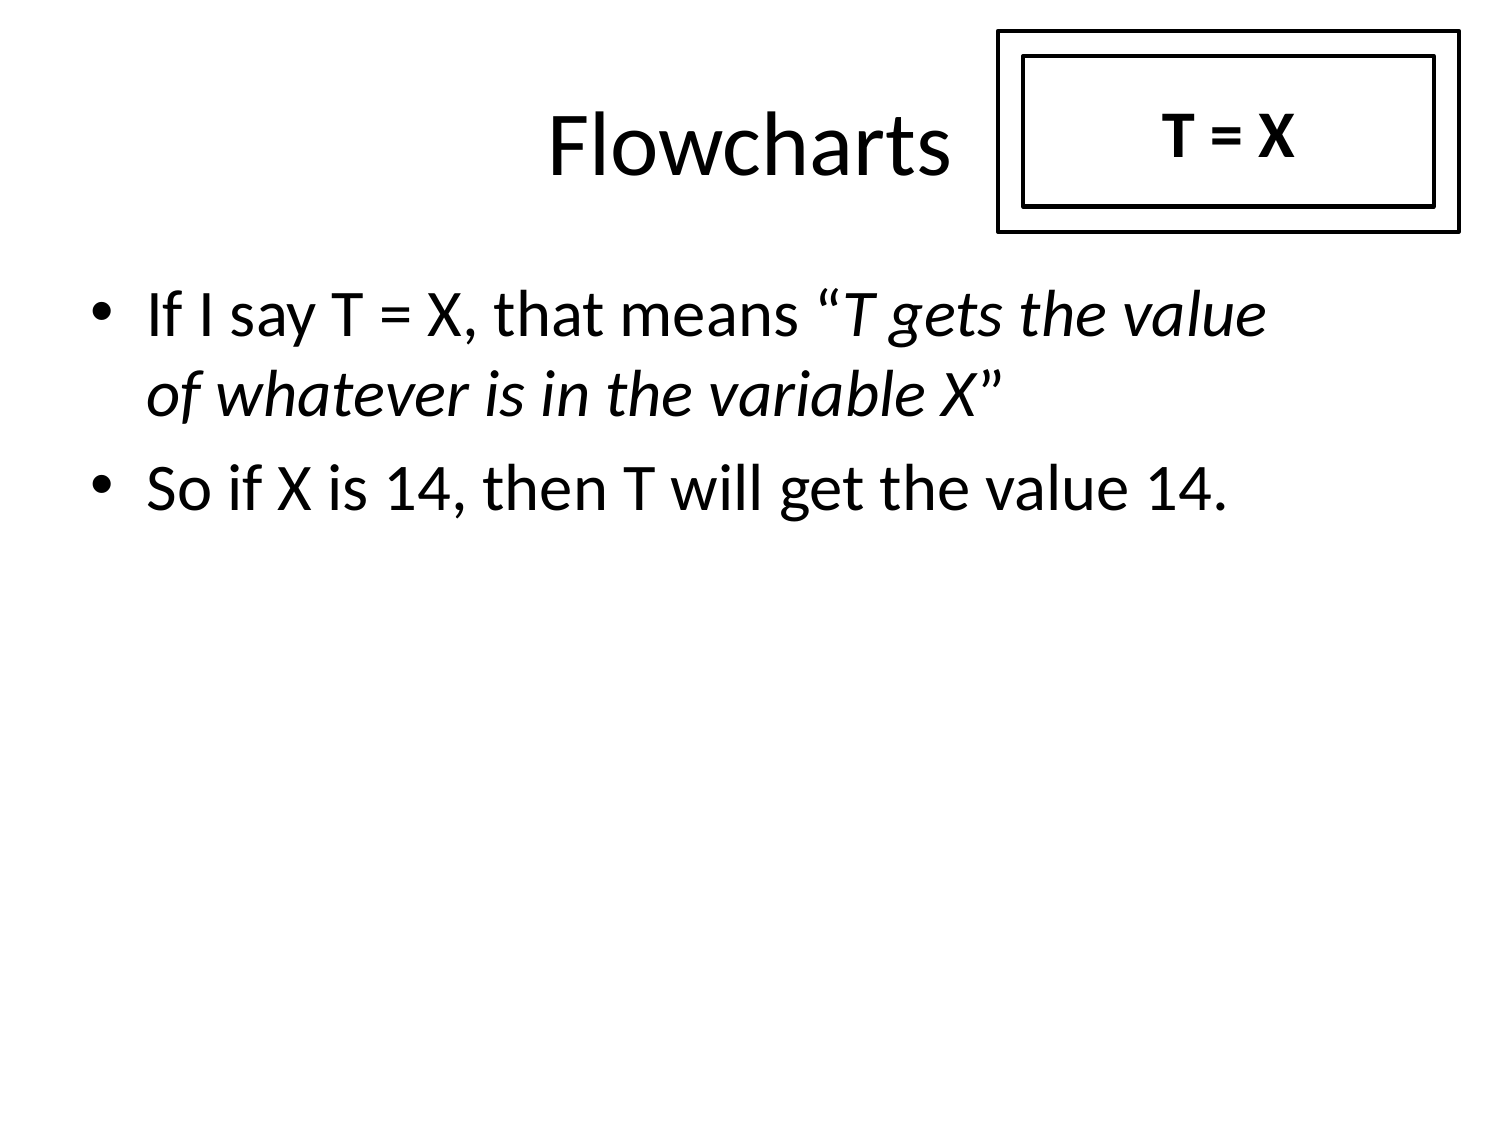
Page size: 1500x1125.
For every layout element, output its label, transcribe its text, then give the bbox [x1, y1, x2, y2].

title Flowcharts [75, 45, 996, 233]
text_box T = X [996, 29, 1461, 234]
list If I say T = X, that means “T gets the value of whatever is in the variable X” So if X is 14, then T will get the value 14. [75, 262, 1317, 1005]
title Flowcharts [1025, 58, 1425, 204]
